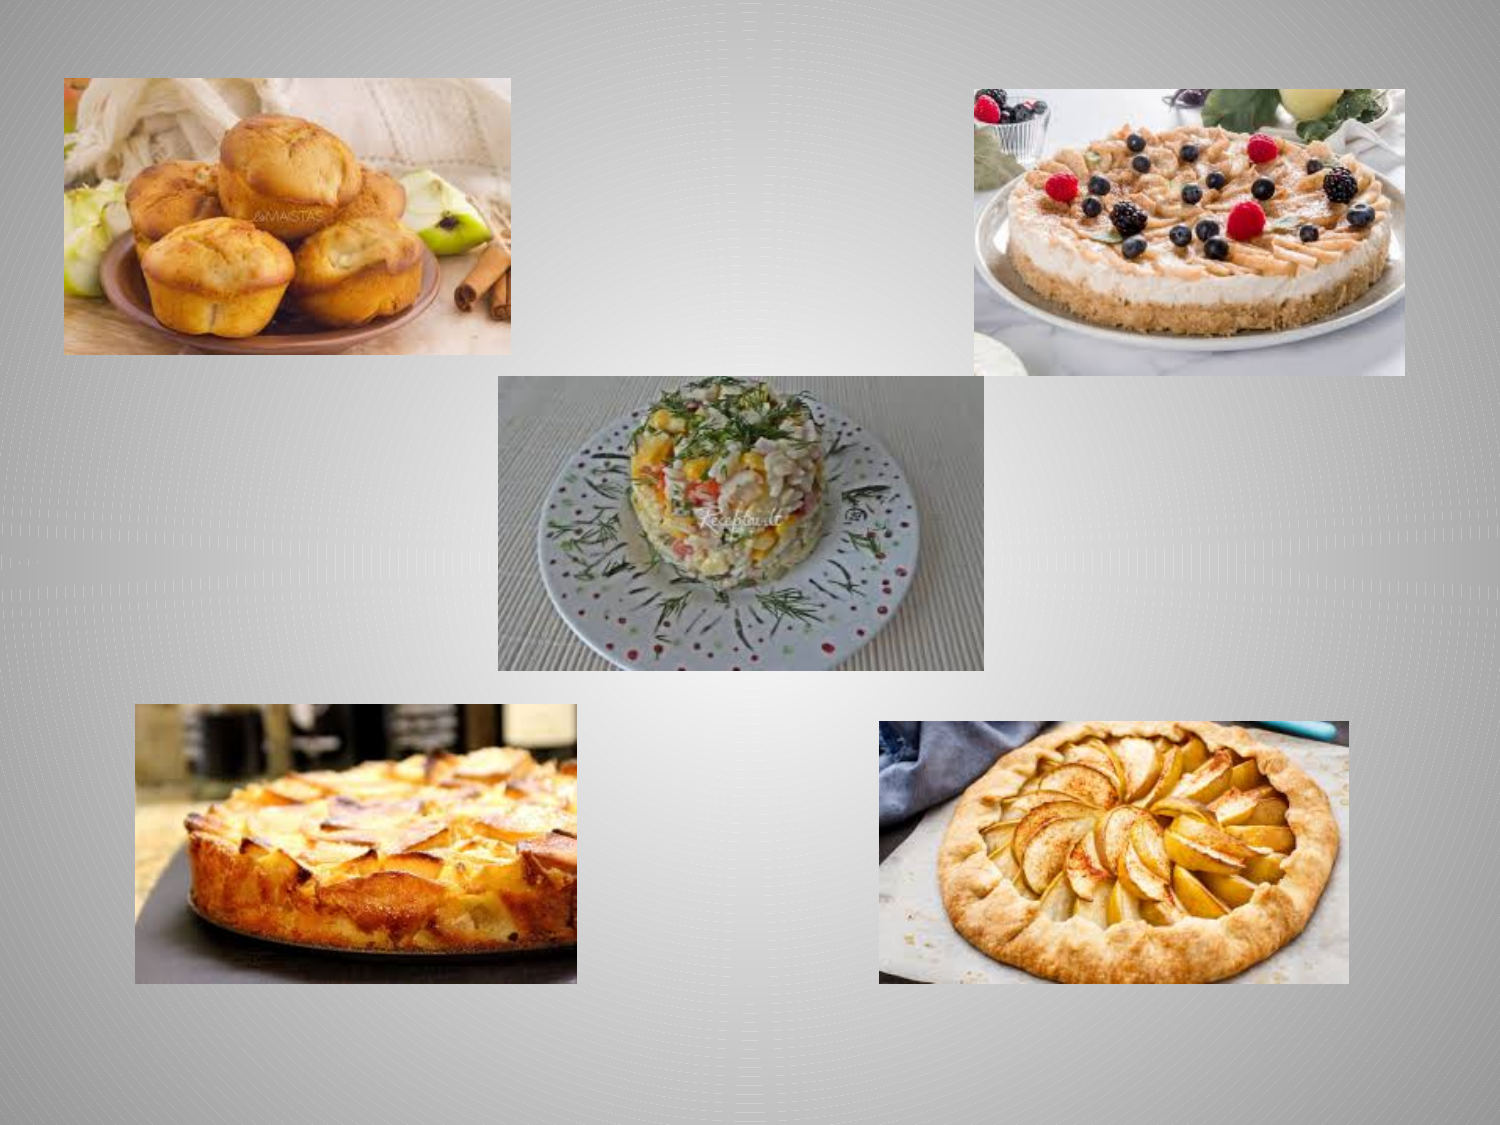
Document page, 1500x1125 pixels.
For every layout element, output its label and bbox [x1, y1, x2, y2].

list [498, 375, 984, 671]
picture [64, 77, 511, 355]
picture [974, 89, 1405, 377]
picture [135, 703, 577, 985]
picture [879, 721, 1349, 985]
